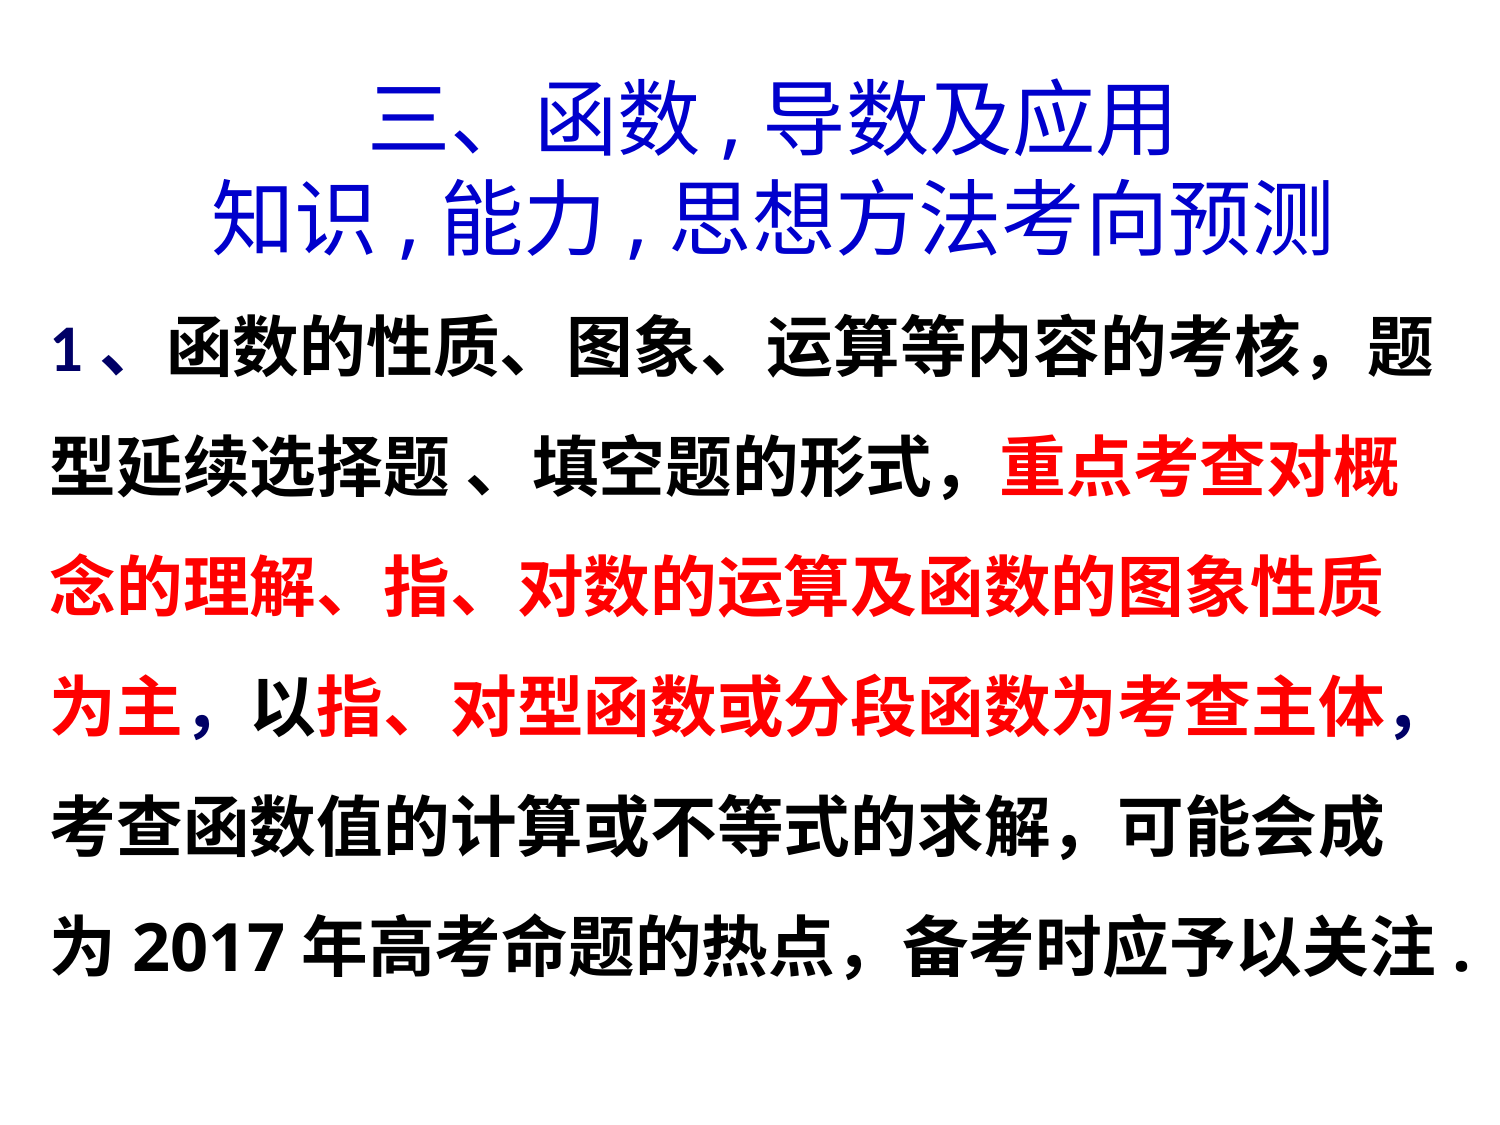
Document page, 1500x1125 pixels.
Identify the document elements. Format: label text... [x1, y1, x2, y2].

text_box 1、函数的性质、图象、运算等内容的考核，题型延续选择题 、填空题的形式，重点考查对概念的理解、指、对数的运算及函数的图象性质为主，以指、对型函数或分段函数为考查主体，考查函数值的计算或不等式的求解，可能会成为2017年高考命题的热点，备考时应予以关注. [35, 257, 1462, 993]
text_box 三、函数,导数及应用 知识,能力,思想方法考向预测 [46, 58, 1500, 274]
